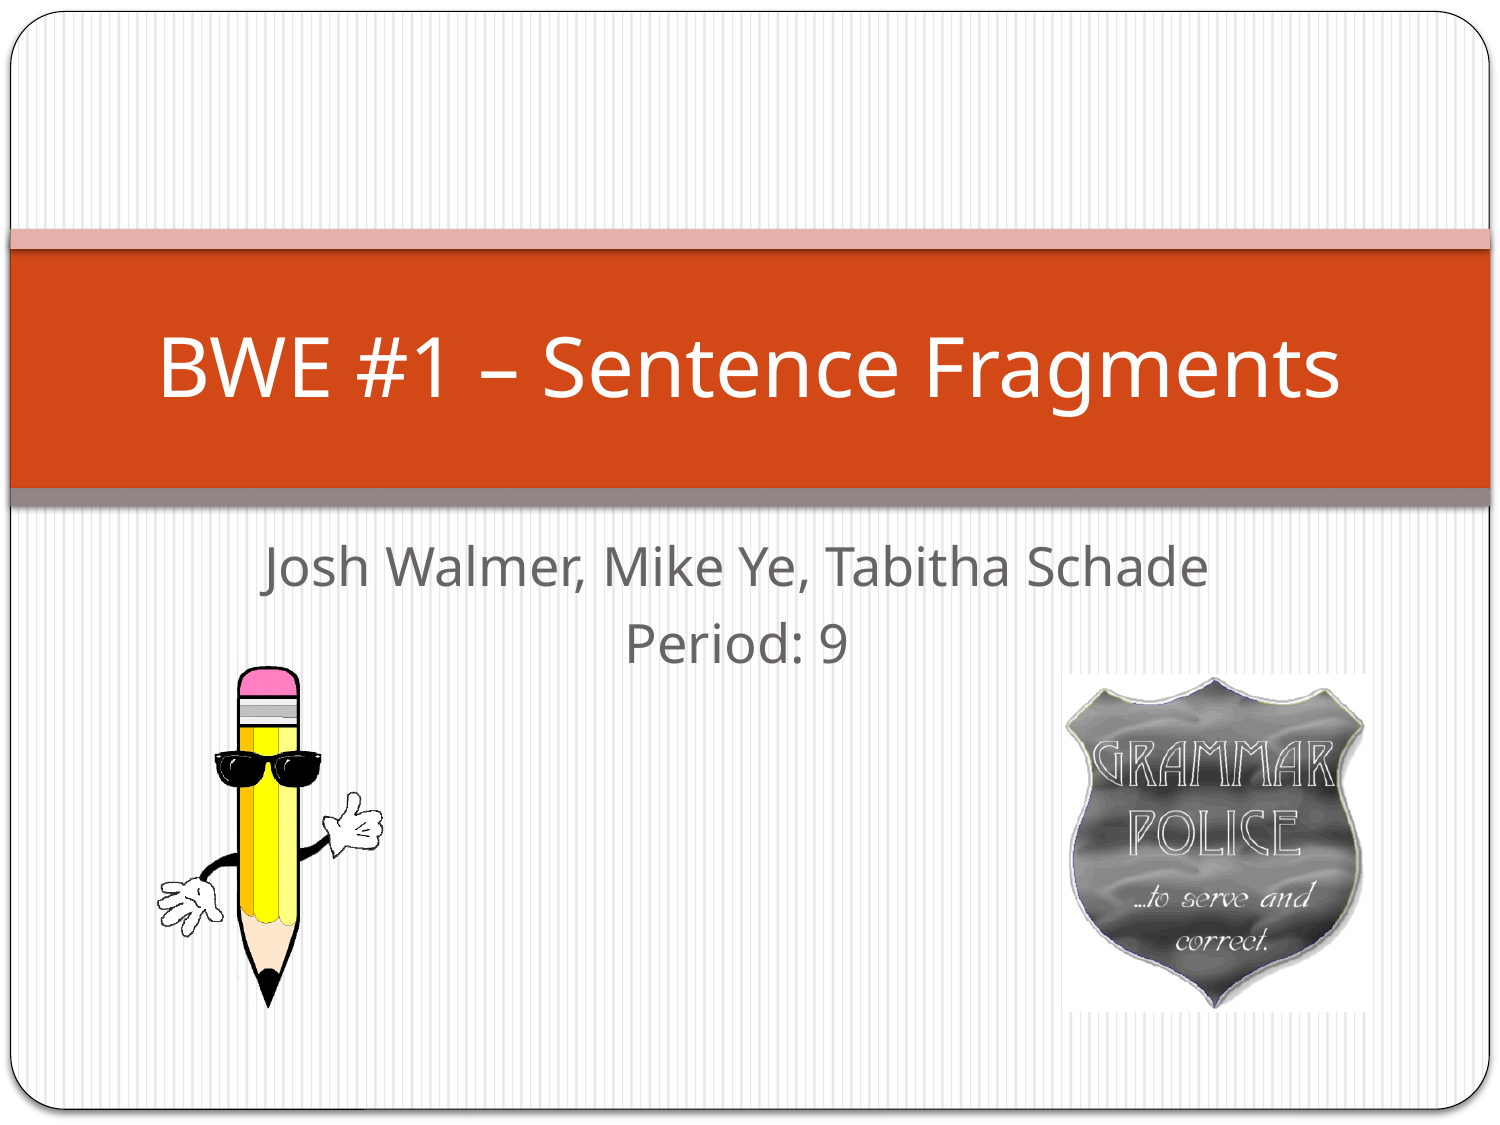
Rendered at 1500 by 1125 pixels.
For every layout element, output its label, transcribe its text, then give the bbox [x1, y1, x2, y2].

subtitle Josh Walmer, Mike Ye, Tabitha Schade Period: 9 [212, 525, 1263, 788]
picture [149, 662, 387, 1013]
title BWE #1 – Sentence Fragments [75, 247, 1425, 489]
picture [1062, 674, 1370, 1012]
